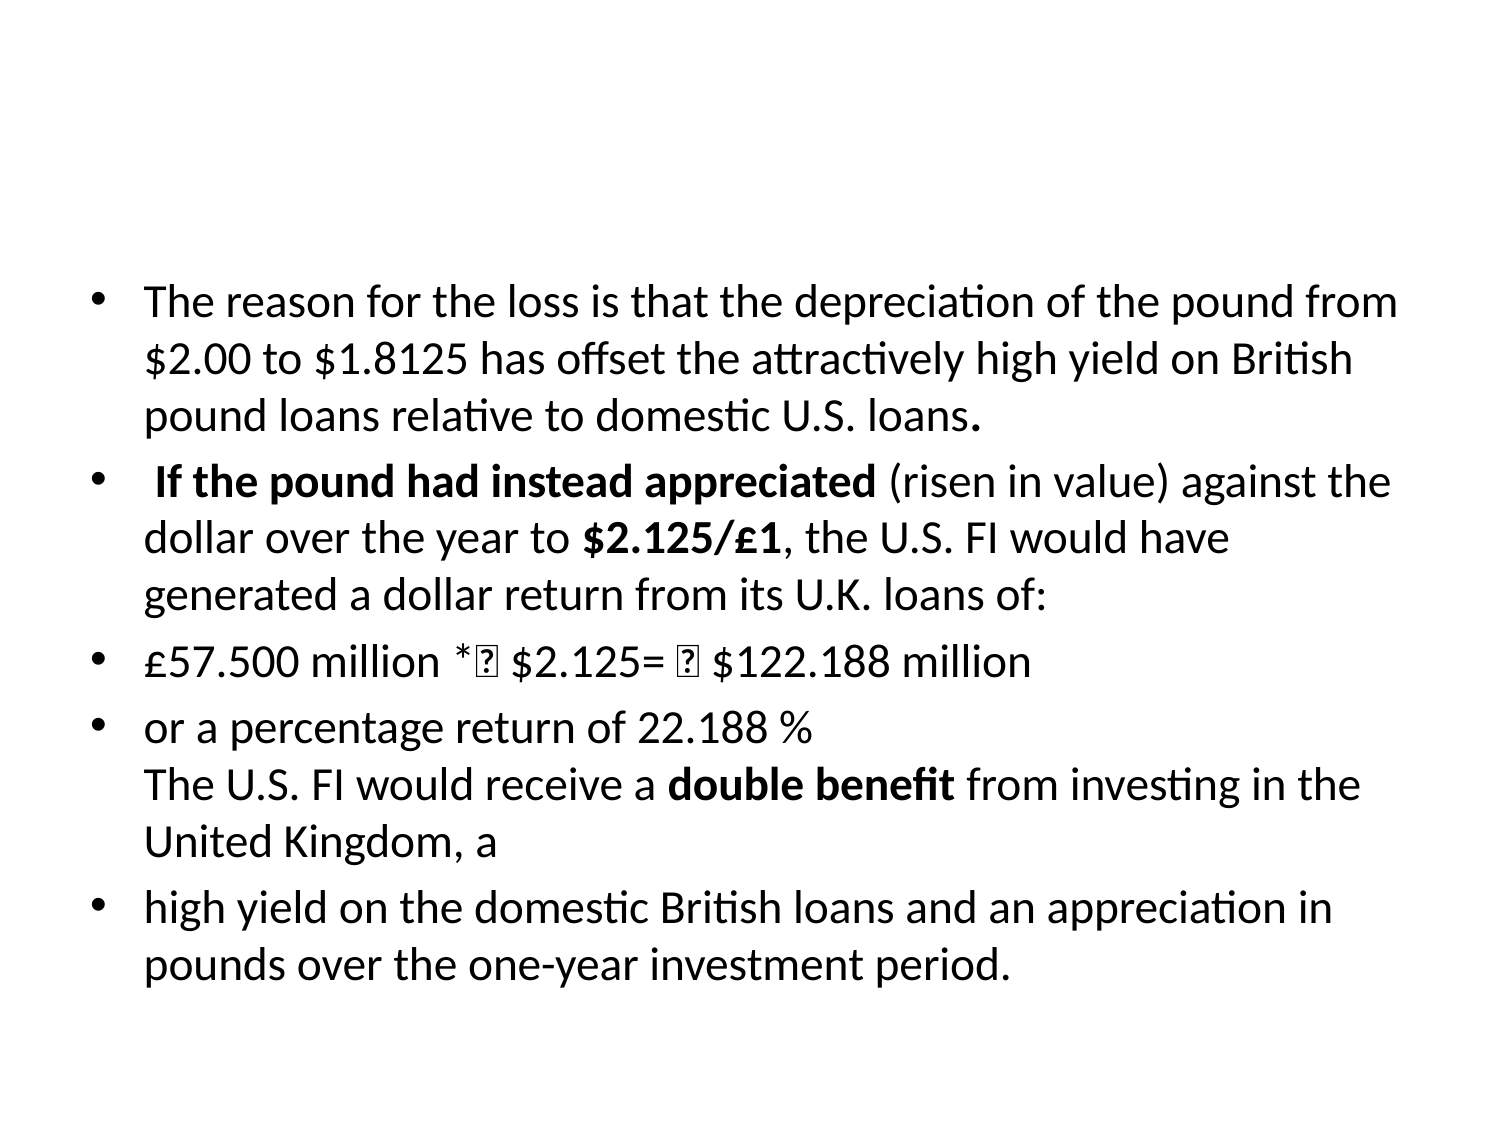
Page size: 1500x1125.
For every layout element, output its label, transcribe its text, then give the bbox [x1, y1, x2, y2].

list The reason for the loss is that the depreciation of the pound from $2.00 to $1.8125 has offset the attractively high yield on British pound loans relative to domestic U.S. loans. If the pound had instead appreciated (risen in value) against the dollar over the year to $2.125/£1, the U.S. FI would have generated a dollar return from its U.K. loans of: £57.500 million *􏰇 $2.125= 􏰁 $122.188 million or a percentage return of 22.188 % The U.S. FI would receive a double benefit from investing in the United Kingdom, a high yield on the domestic British loans and an appreciation in pounds over the one-year investment period. [75, 262, 1425, 1005]
